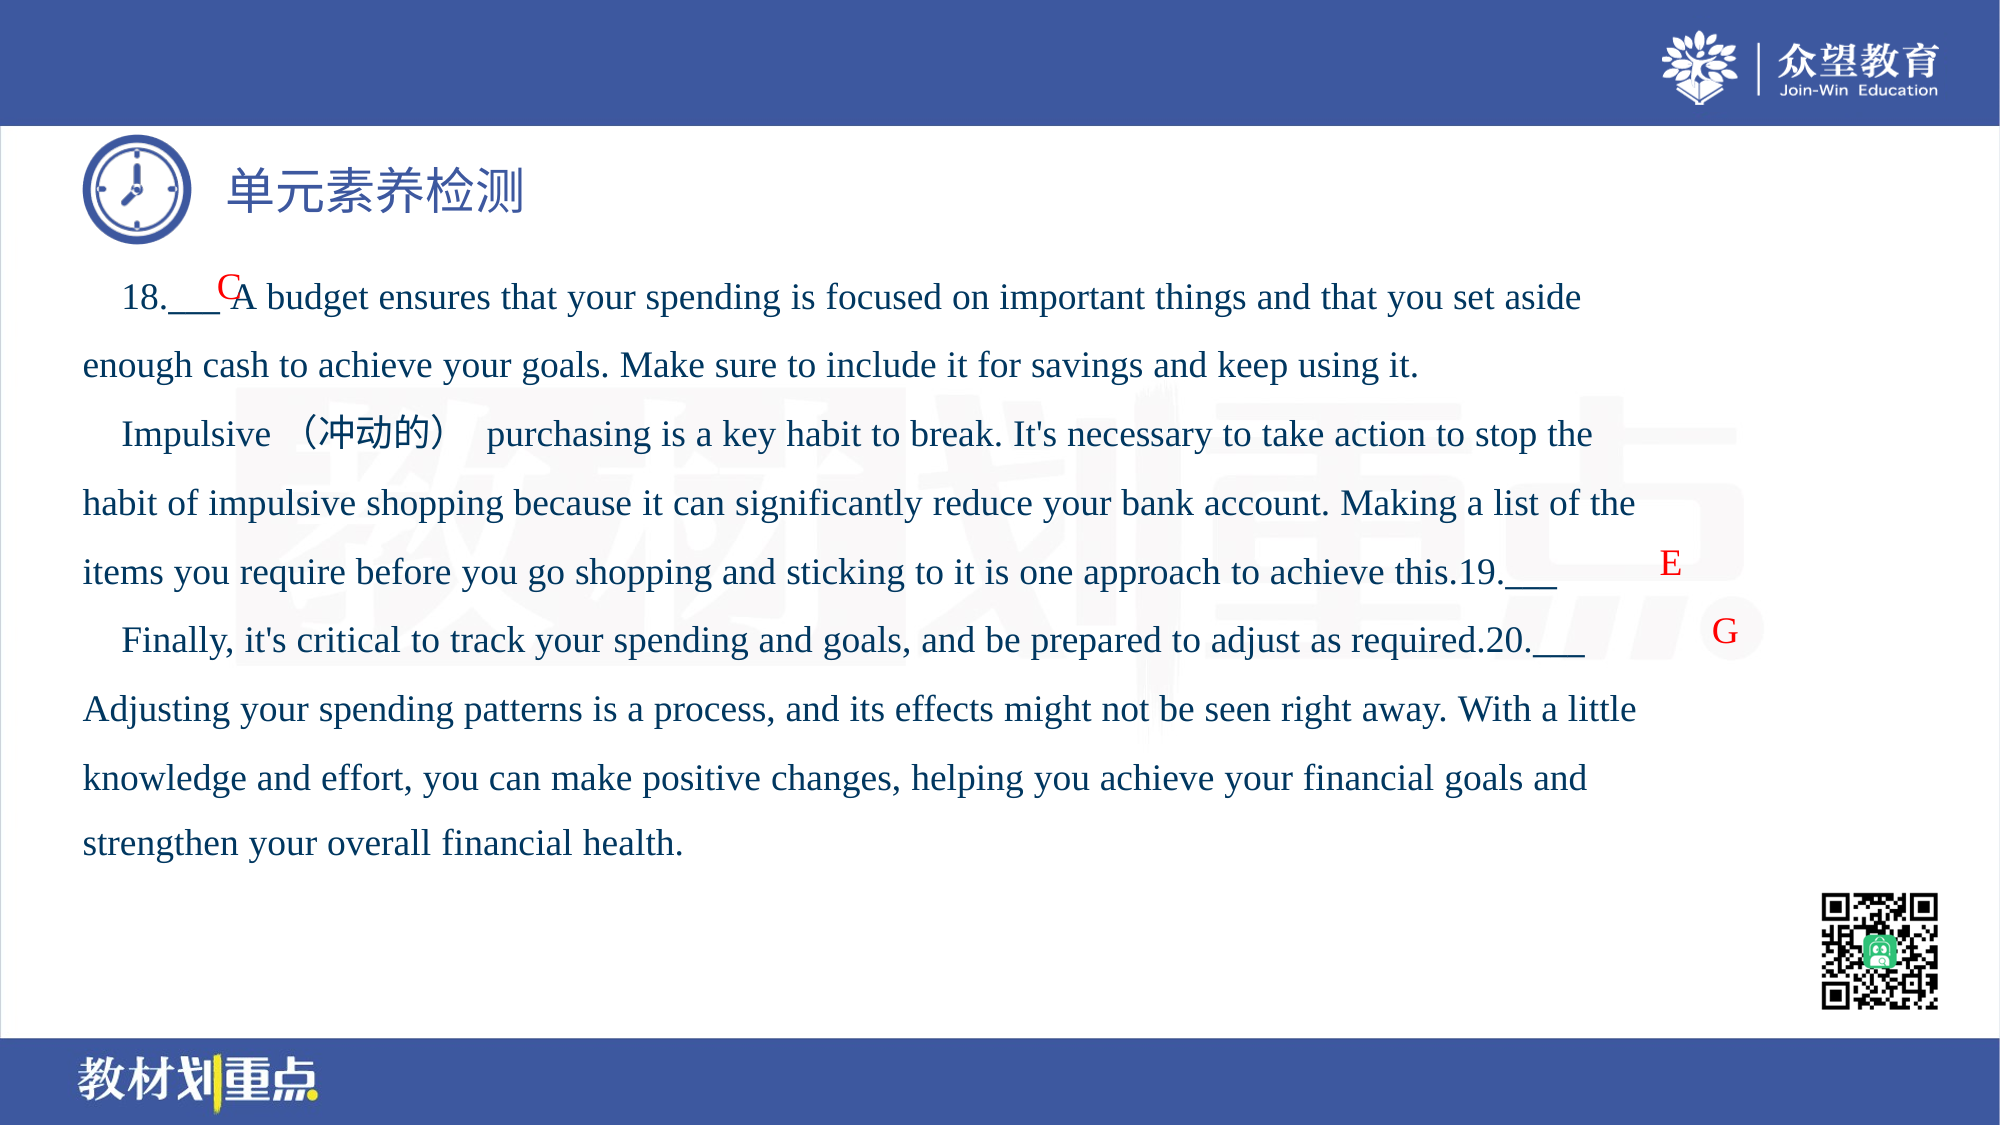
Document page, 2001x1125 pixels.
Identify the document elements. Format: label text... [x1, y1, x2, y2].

text_box 18.___ A budget ensures that your spending is focused on important things and that you set aside enough cash to achieve your goals. Make sure to include it for savings and keep using it. Impulsive（冲动的） purchasing is a key habit to break. It's necessary to take action to stop the habit of impulsive shopping because it can significantly reduce your bank account. Making a list of the items you require before you go shopping and sticking to it is one approach to achieve this.19.___ Finally, it's critical to track your spending and goals, and be prepared to adjust as required.20.___ Adjusting your spending patterns is a process, and its effects might not be seen right away. With a little knowledge and effort, you can make positive changes, helping you achieve your financial goals and strengthen your overall financial health. [82, 248, 1817, 856]
text_box E [1645, 517, 1697, 577]
picture [0, 0, 2000, 1125]
text_box C [203, 242, 256, 302]
text_box G [1698, 586, 1753, 645]
